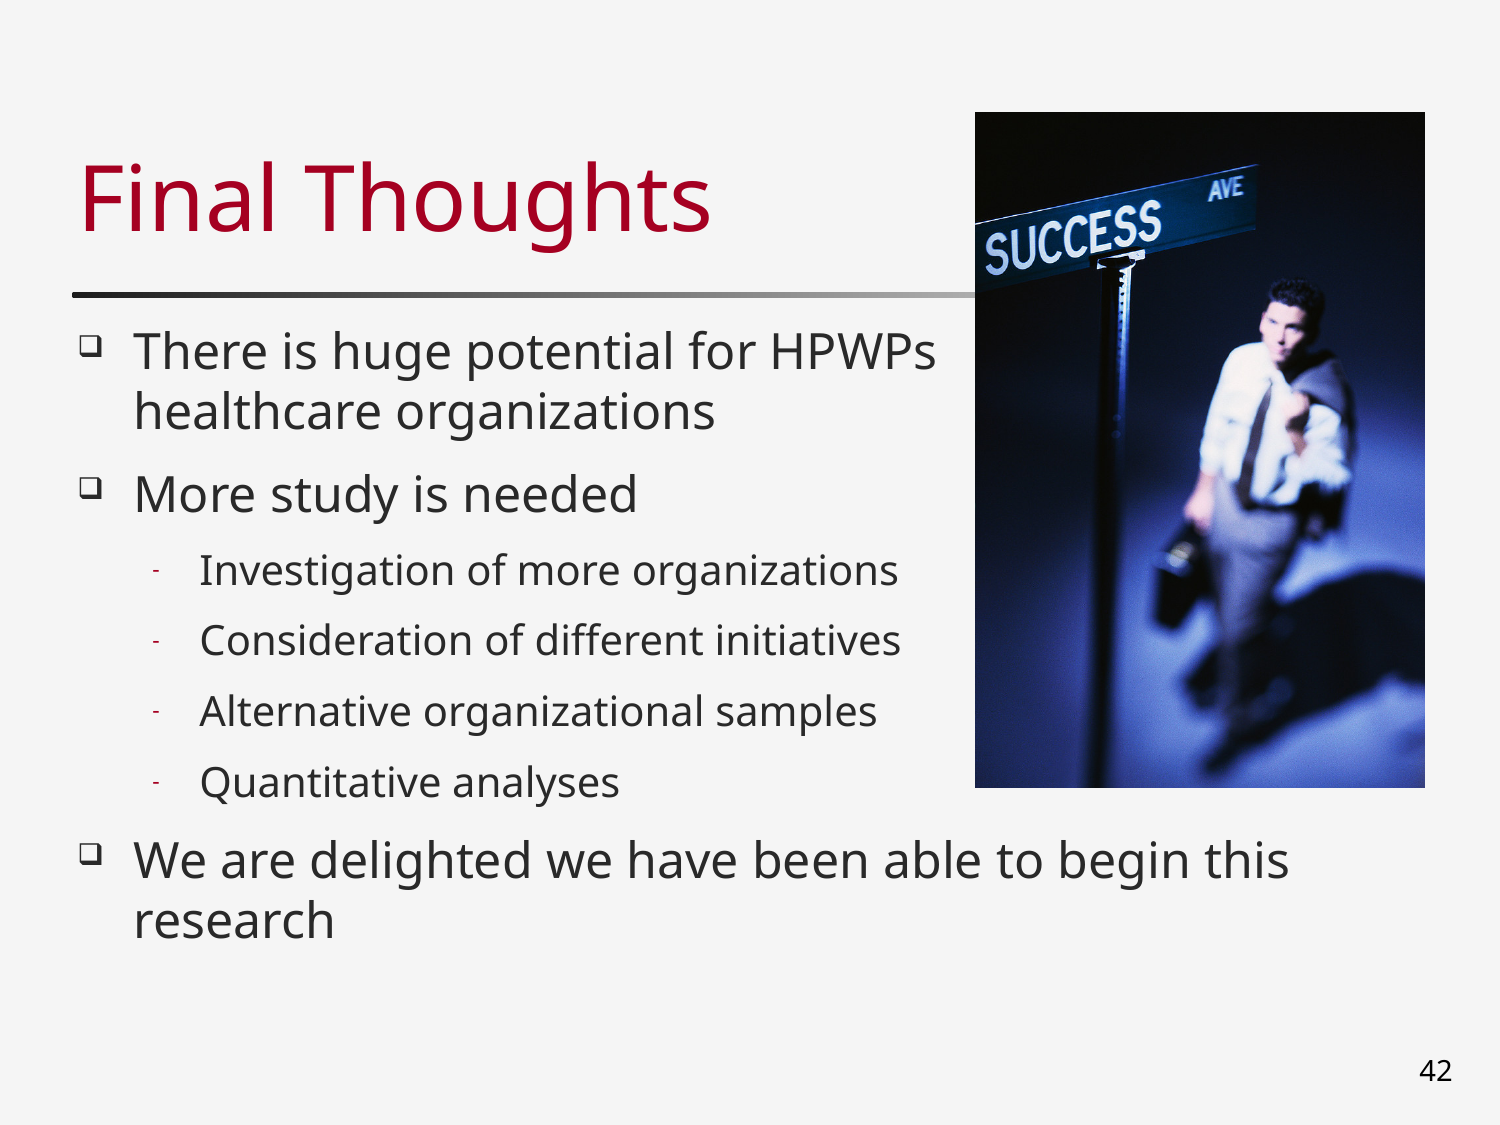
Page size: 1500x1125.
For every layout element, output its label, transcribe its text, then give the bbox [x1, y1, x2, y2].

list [974, 112, 1426, 788]
title Final Thoughts [62, 99, 1342, 291]
slide_number 42 [1154, 1023, 1468, 1100]
list There is huge potential for HPWPs in healthcare organizations More study is needed Investigation of more organizations Consideration of different initiatives Alternative organizational samples Quantitative analyses We are delighted we have been able to begin this research [62, 312, 1463, 1076]
